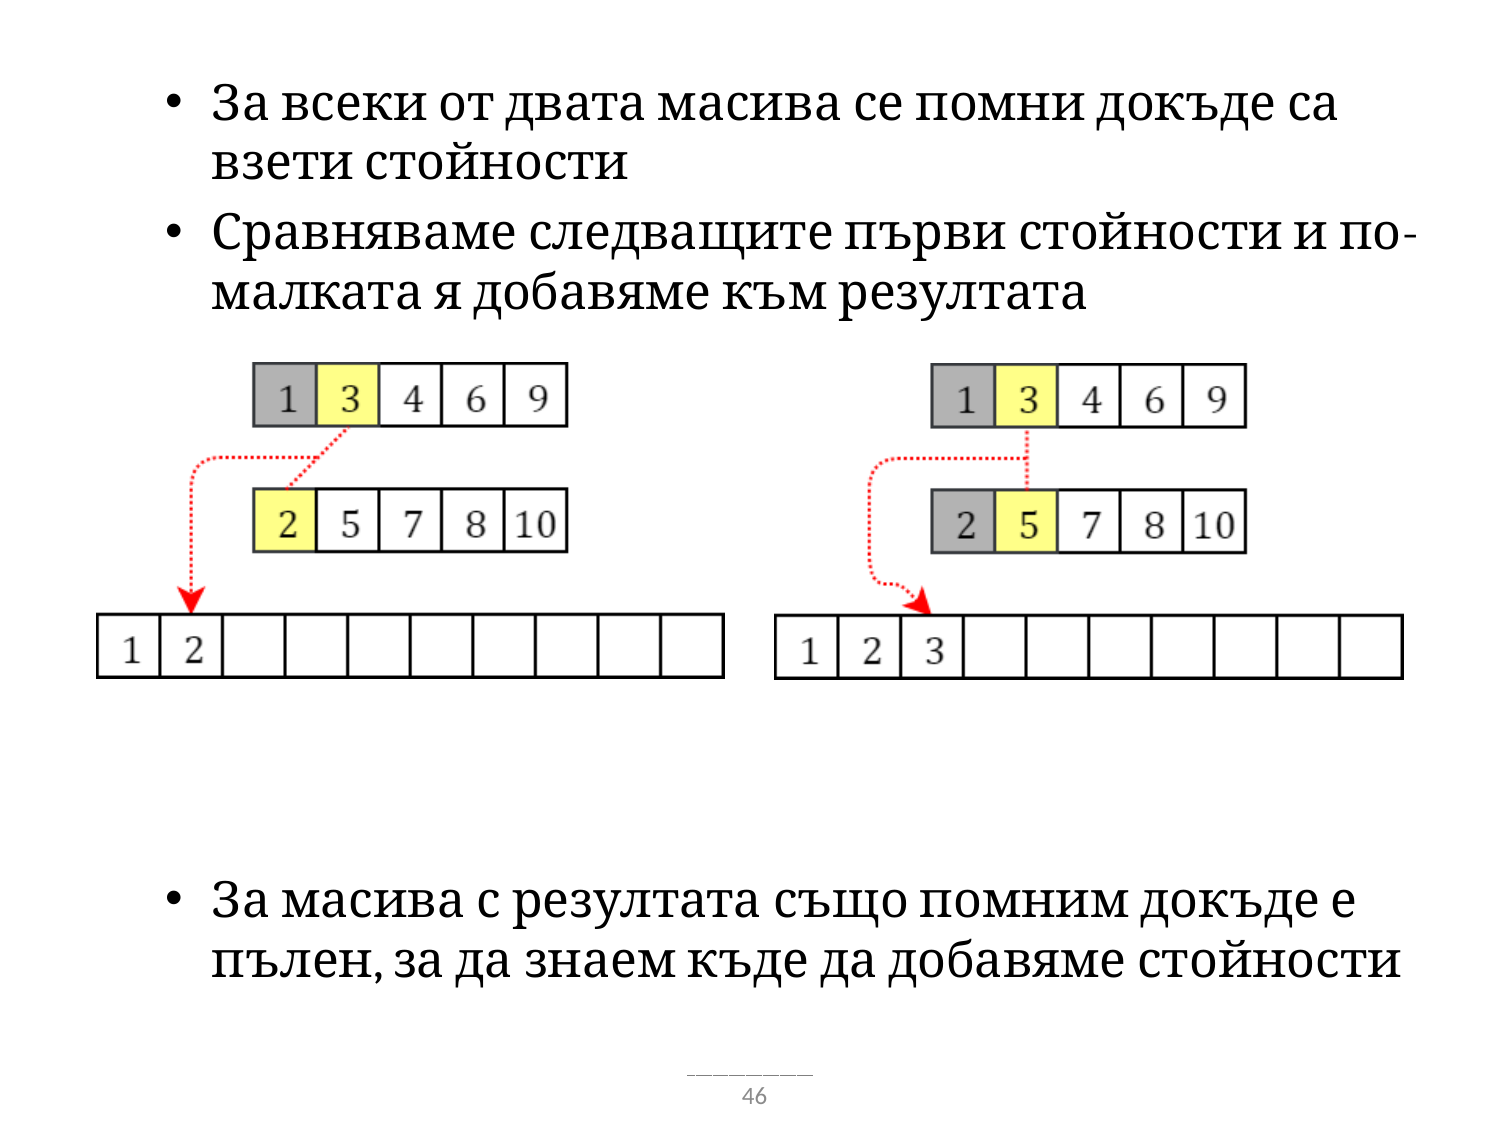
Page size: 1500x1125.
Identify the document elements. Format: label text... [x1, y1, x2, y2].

slide_number 46 [579, 1065, 930, 1125]
picture [774, 363, 1404, 680]
list За всеки от двата масива се помни докъде са взети стойности Сравняваме следващите първи стойности и по-малката я добавяме към резултата За масива с резултата също помним докъде е пълен, за да знаем къде да добавяме стойности [75, 62, 1450, 1063]
picture [96, 362, 726, 679]
